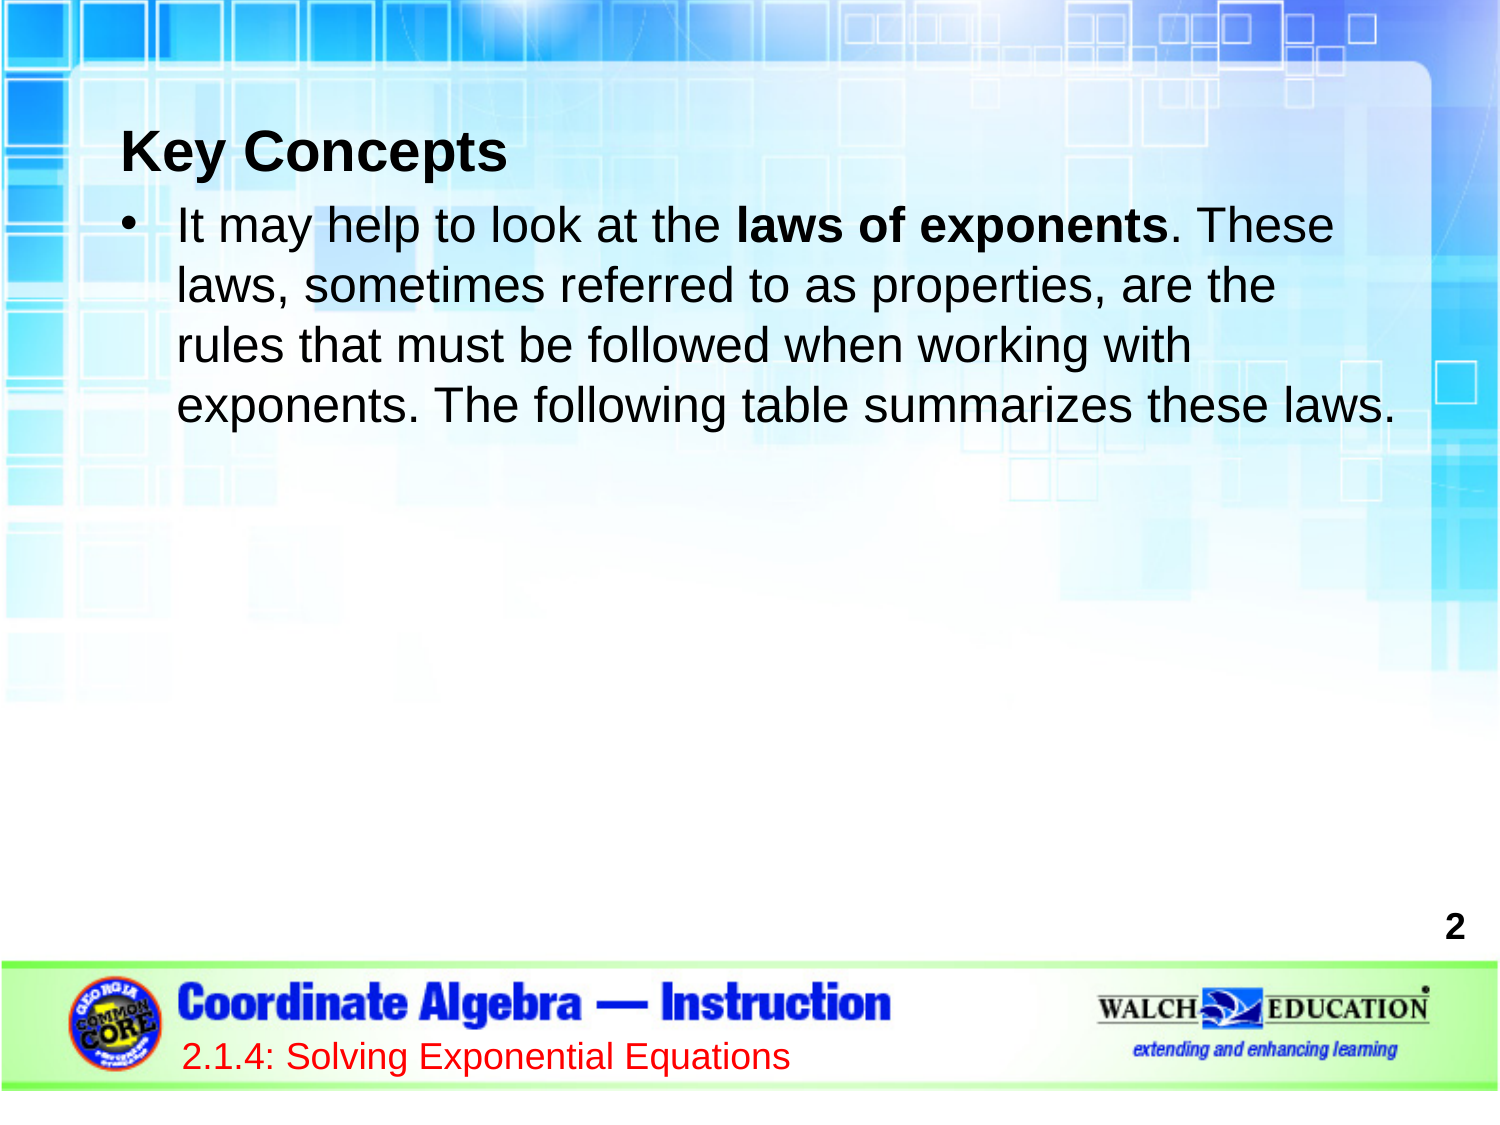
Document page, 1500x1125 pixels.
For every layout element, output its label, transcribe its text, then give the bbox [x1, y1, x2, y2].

picture [1, 0, 1500, 1091]
subtitle Key Concepts It may help to look at the laws of exponents. These laws, sometimes referred to as properties, are the rules that must be followed when working with exponents. The following table summarizes these laws. [105, 105, 1415, 925]
slide_number 2 [1361, 901, 1481, 949]
list 2.1.4: Solving Exponential Equations [166, 1024, 1074, 1069]
